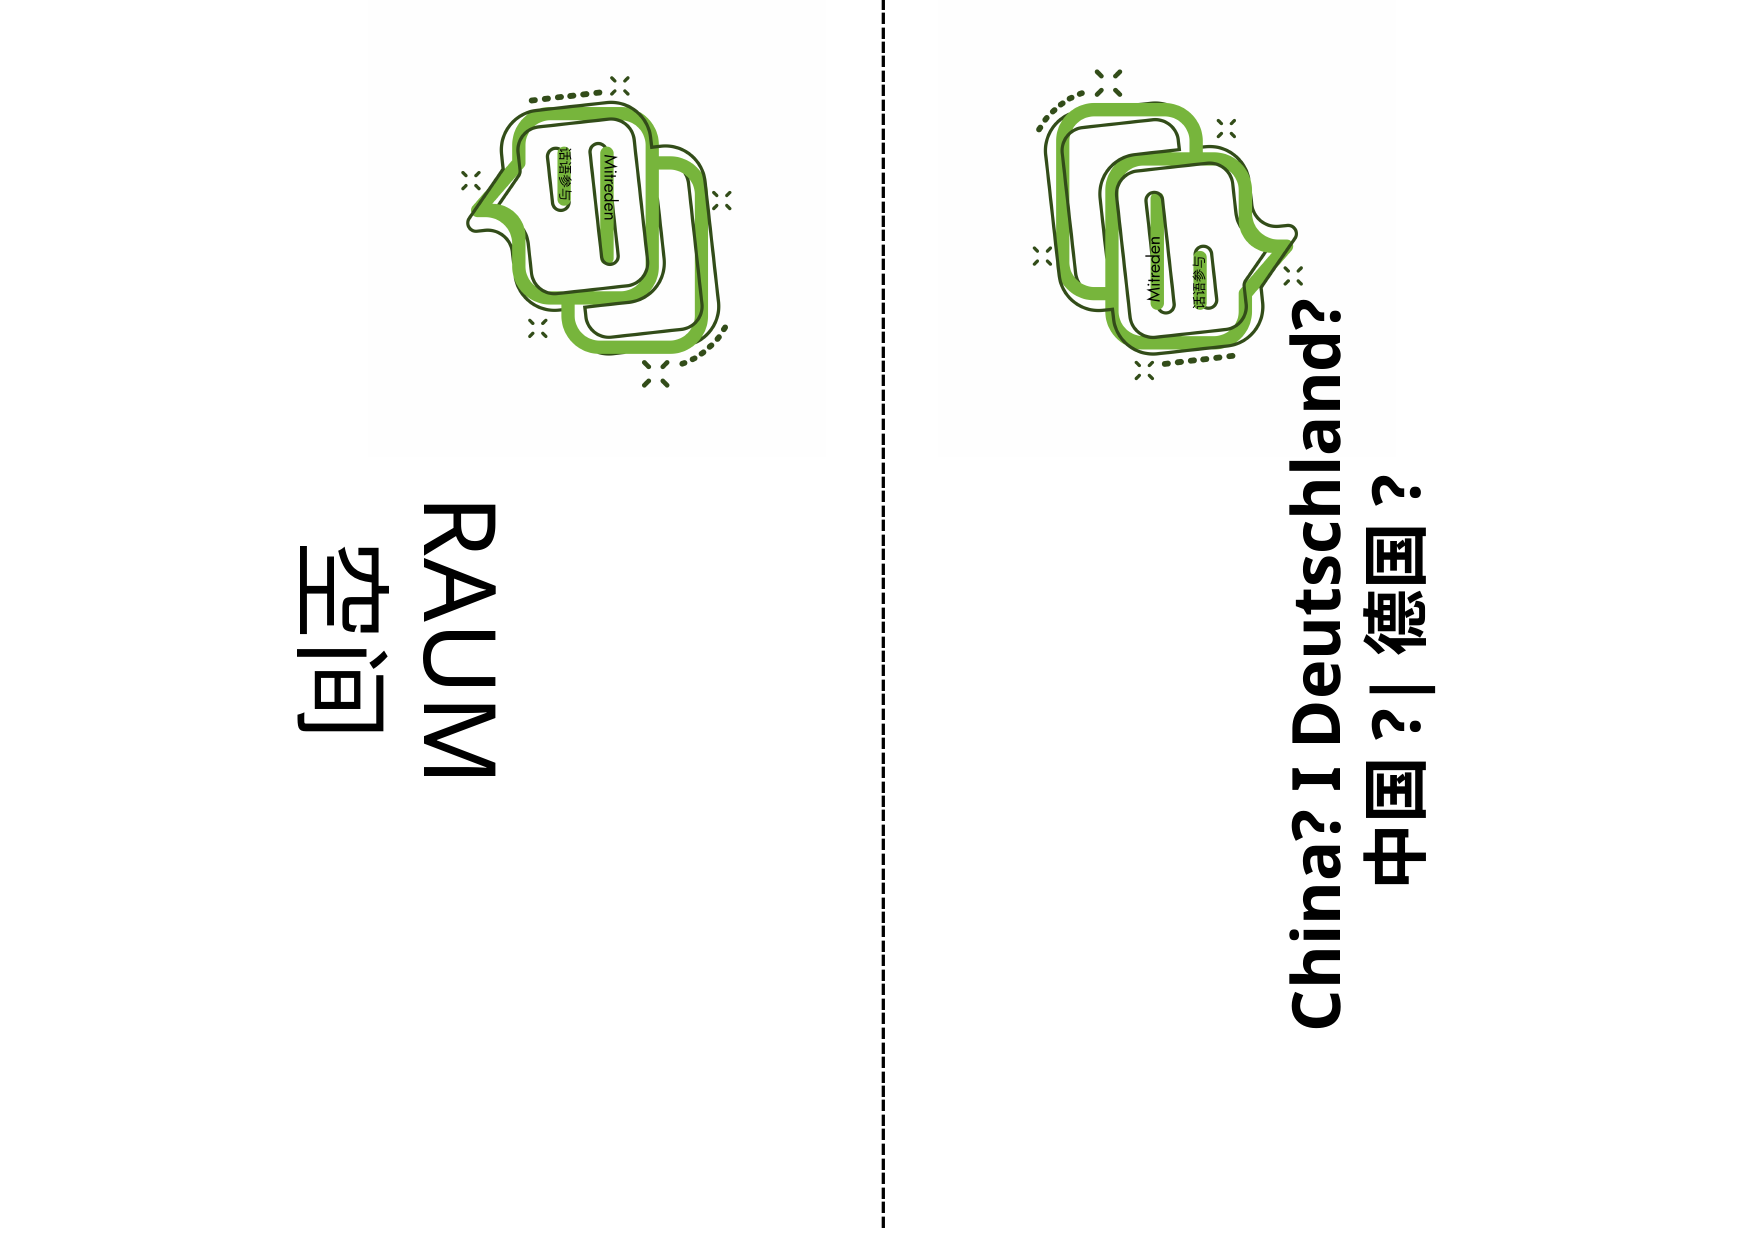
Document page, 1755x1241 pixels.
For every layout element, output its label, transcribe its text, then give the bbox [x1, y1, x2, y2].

text_box RAUM 空间 [277, 431, 533, 851]
text_box China? I Deutschland? 中国?|德国? [1266, 283, 1442, 1047]
picture [938, 0, 1397, 458]
picture [368, 0, 826, 458]
text_box FREI DAY wir machen uns auf den Weg! [931, 962, 1659, 1198]
text_box ------------------------------------------------------------------------------------- [857, 0, 925, 1241]
